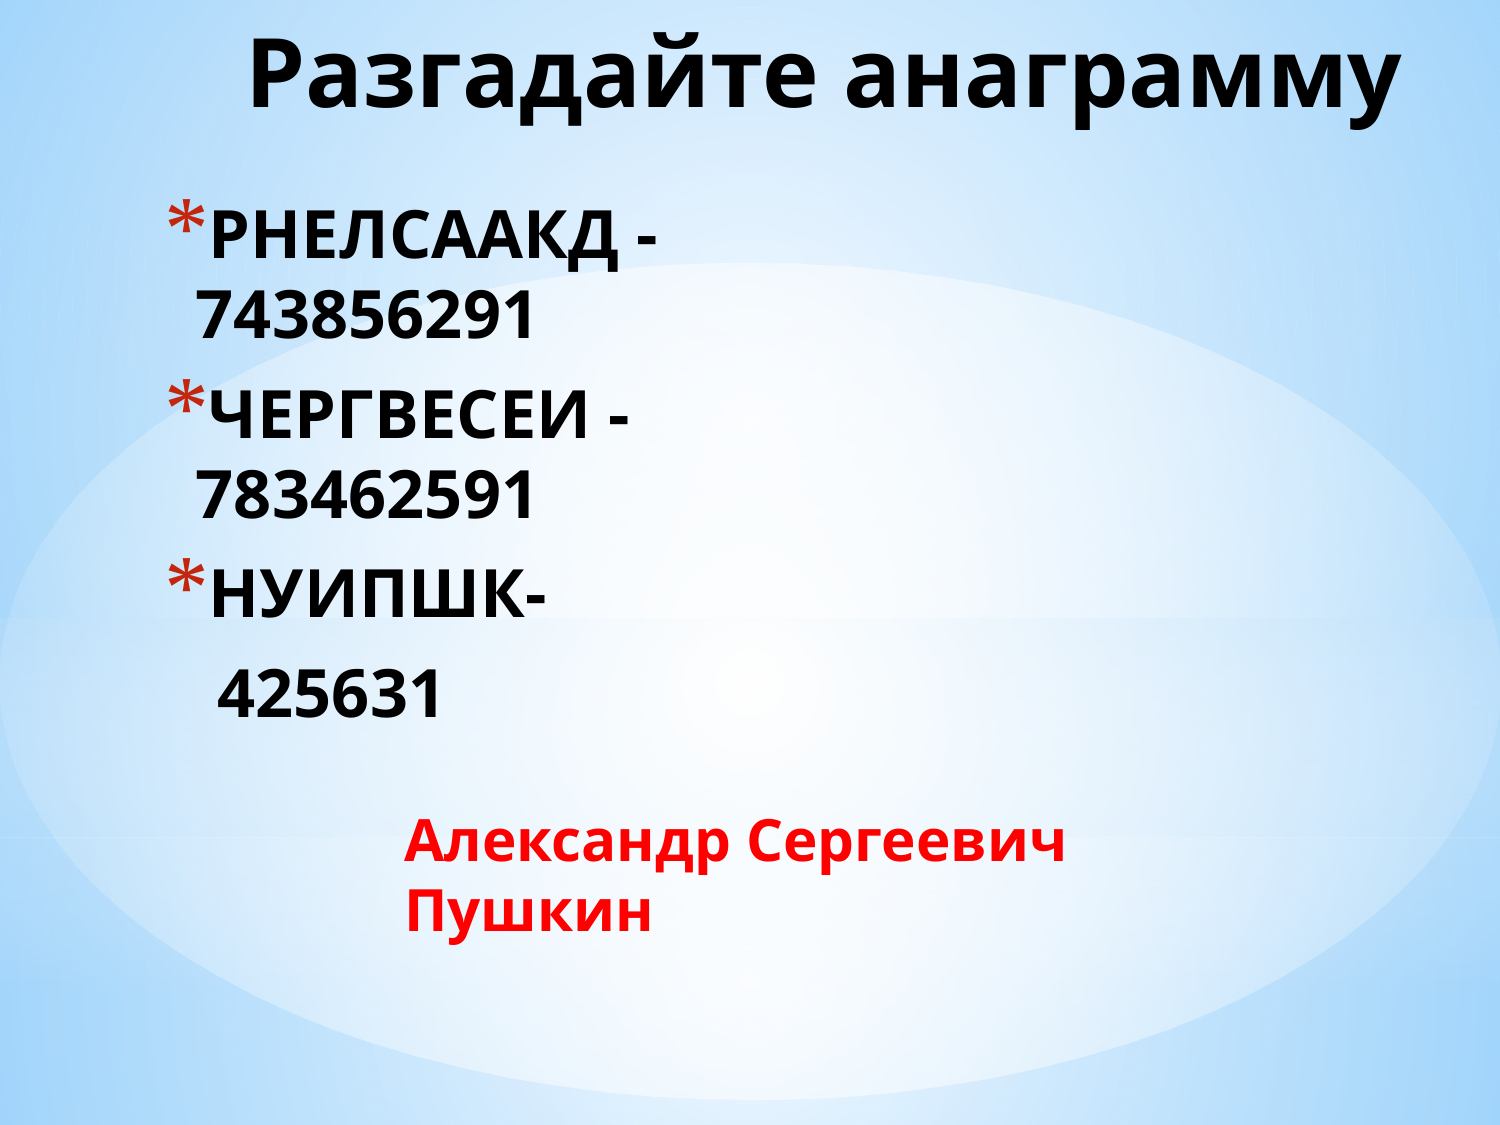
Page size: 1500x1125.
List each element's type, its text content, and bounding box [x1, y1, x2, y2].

text_box Александр Сергеевич Пушкин [389, 796, 1323, 951]
title Разгадайте анаграмму [230, 4, 1429, 192]
list РНЕЛСААКД - 743856291 ЧЕРГВЕСЕИ - 783462591 НУИПШК- 425631 [143, 184, 857, 752]
